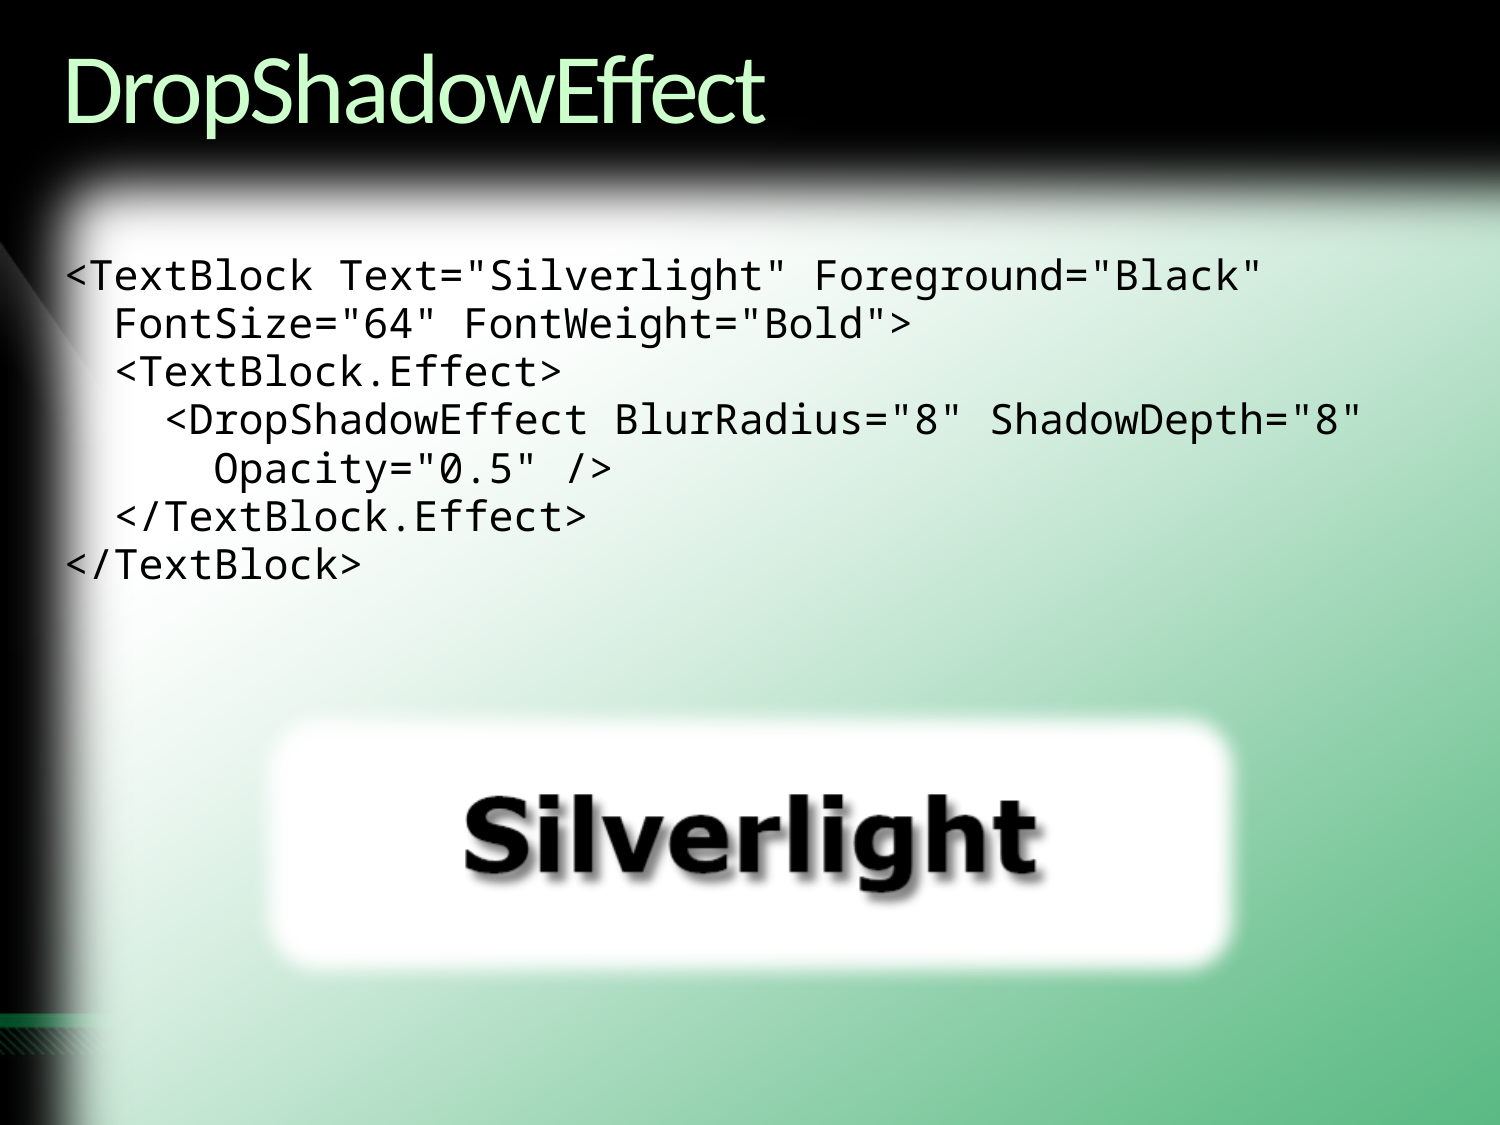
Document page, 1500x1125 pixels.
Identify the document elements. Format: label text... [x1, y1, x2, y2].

title DropShadowEffect [62, 37, 1438, 147]
picture [0, 0, 1500, 1125]
text_box [282, 732, 1221, 958]
list <TextBlock Text="Silverlight" Foreground="Black" FontSize="64" FontWeight="Bold"> <TextBlock.Effect> <DropShadowEffect BlurRadius="8" ShadowDepth="8" Opacity="0.5" /> </TextBlock.Effect> </TextBlock> [63, 257, 1433, 537]
